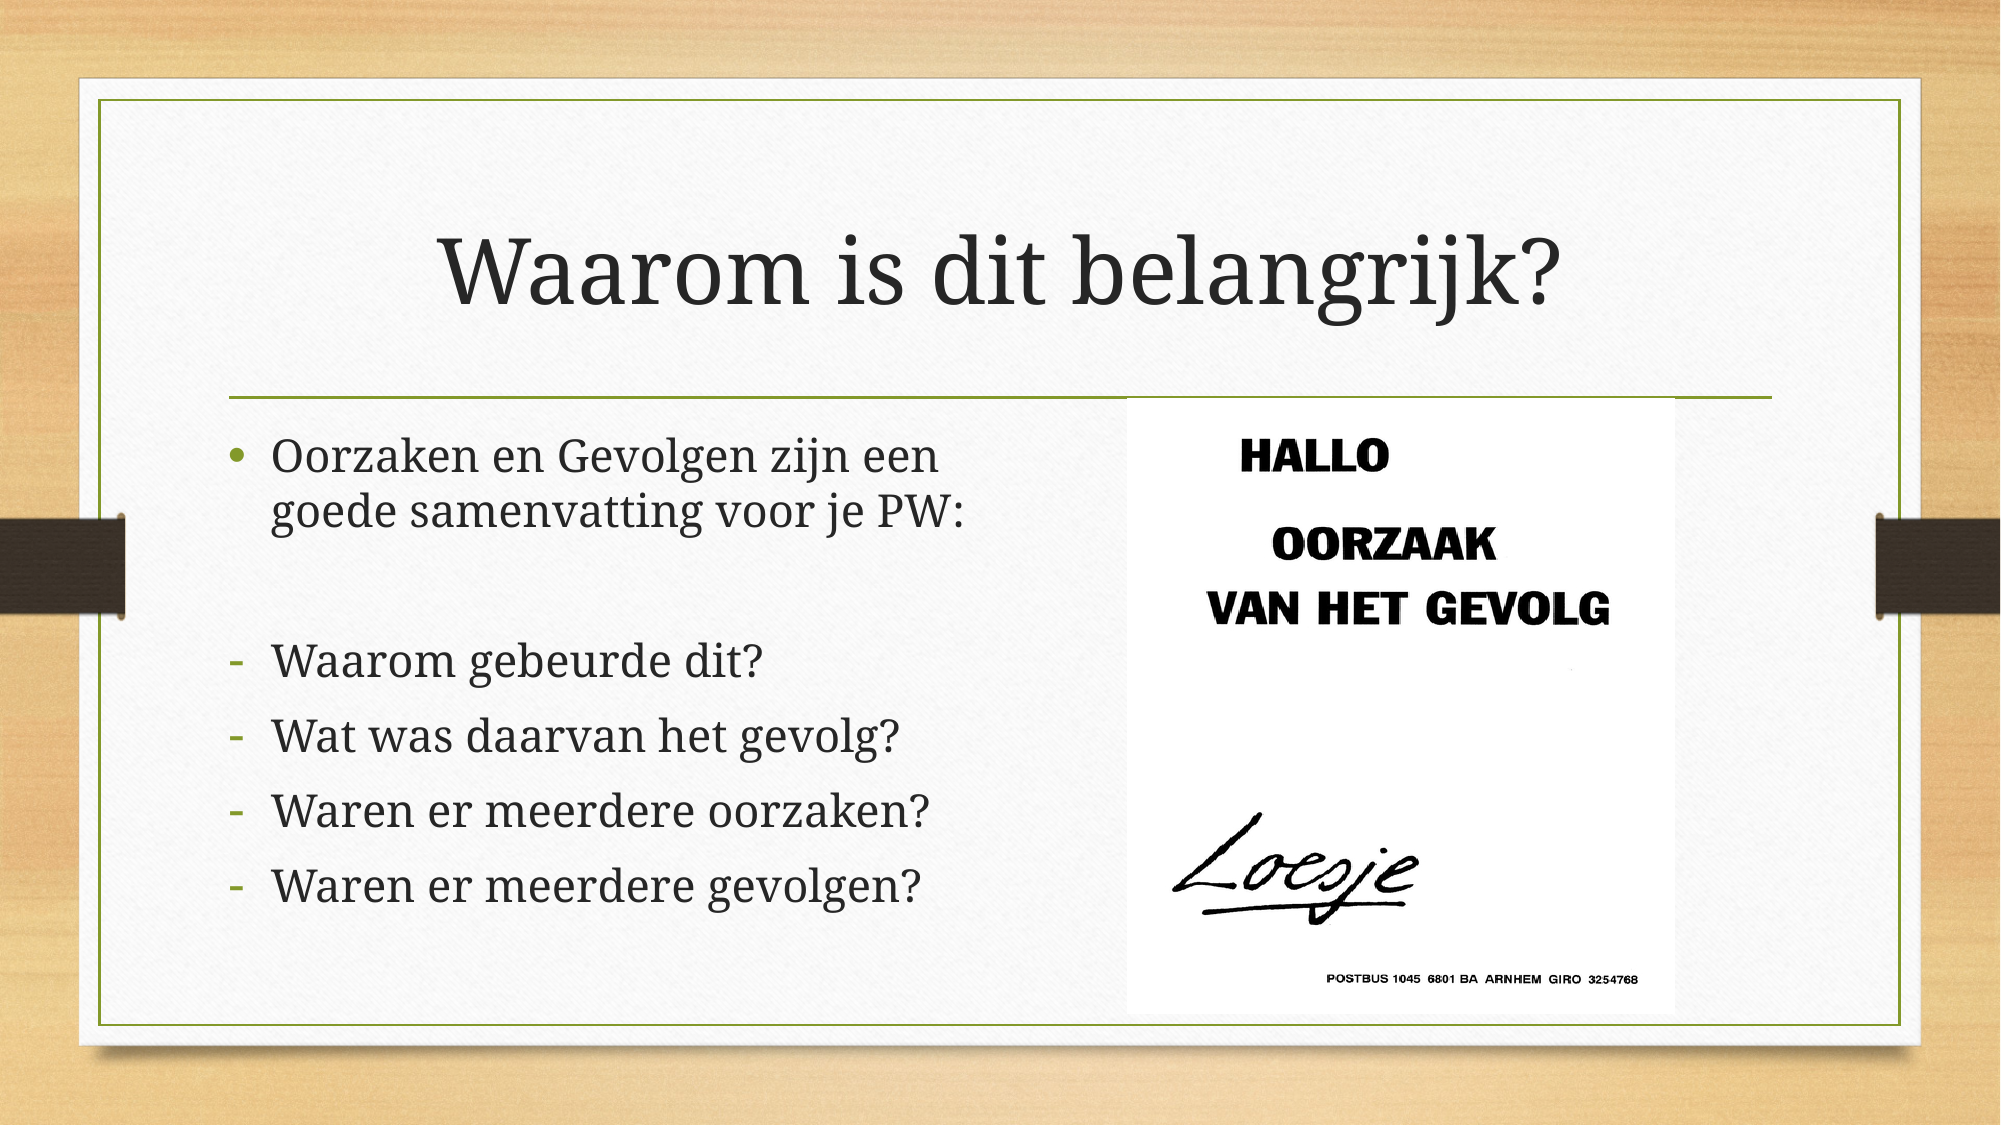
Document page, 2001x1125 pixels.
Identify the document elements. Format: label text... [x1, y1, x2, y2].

title Waarom is dit belangrijk? [212, 161, 1788, 375]
list Oorzaken en Gevolgen zijn een goede samenvatting voor je PW: Waarom gebeurde dit? Wat was daarvan het gevolg? Waren er meerdere oorzaken? Waren er meerdere gevolgen? [213, 420, 987, 963]
picture [0, 0, 2001, 1125]
